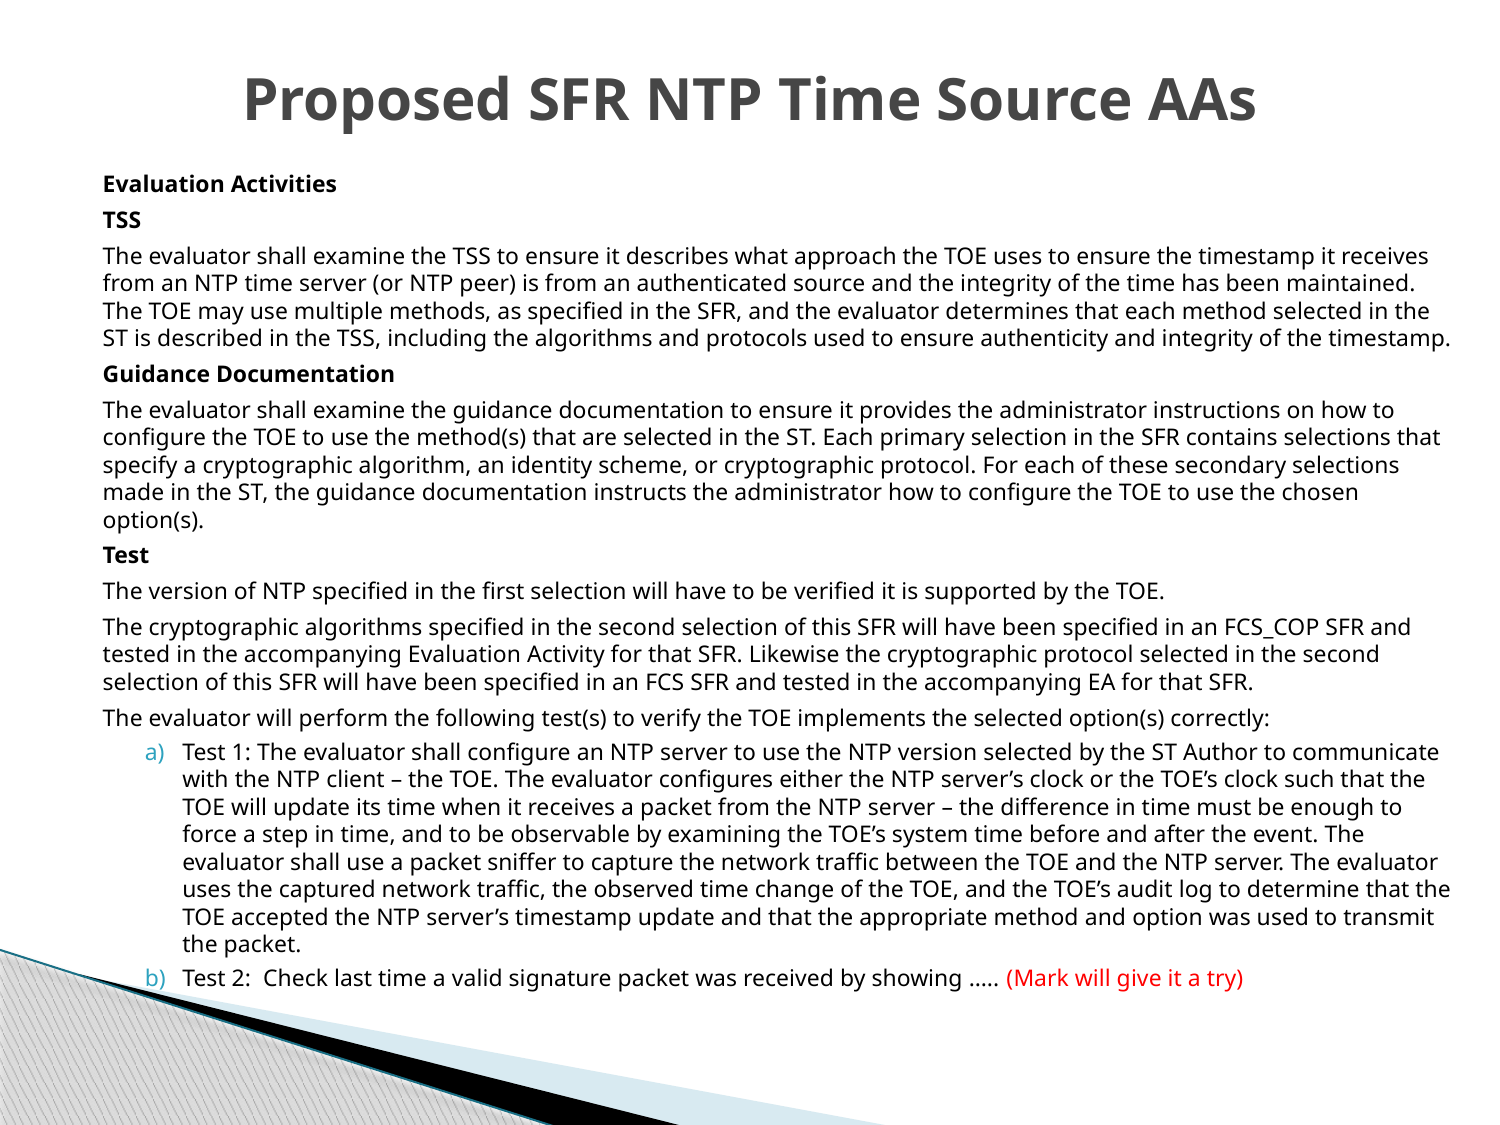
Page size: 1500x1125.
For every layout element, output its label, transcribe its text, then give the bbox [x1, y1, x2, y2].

title Proposed SFR NTP Time Source AAs [75, 45, 1425, 150]
list Evaluation Activities TSS The evaluator shall examine the TSS to ensure it describes what approach the TOE uses to ensure the timestamp it receives from an NTP time server (or NTP peer) is from an authenticated source and the integrity of the time has been maintained. The TOE may use multiple methods, as specified in the SFR, and the evaluator determines that each method selected in the ST is described in the TSS, including the algorithms and protocols used to ensure authenticity and integrity of the timestamp. Guidance Documentation The evaluator shall examine the guidance documentation to ensure it provides the administrator instructions on how to configure the TOE to use the method(s) that are selected in the ST. Each primary selection in the SFR contains selections that specify a cryptographic algorithm, an identity scheme, or cryptographic protocol. For each of these secondary selections made in the ST, the guidance documentation instructs the administrator how to configure the TOE to use the chosen option(s). Test The version of NTP specified in the first selection will have to be verified it is supported by the TOE. The cryptographic algorithms specified in the second selection of this SFR will have been specified in an FCS_COP SFR and tested in the accompanying Evaluation Activity for that SFR. Likewise the cryptographic protocol selected in the second selection of this SFR will have been specified in an FCS SFR and tested in the accompanying EA for that SFR. The evaluator will perform the following test(s) to verify the TOE implements the selected option(s) correctly: Test 1: The evaluator shall configure an NTP server to use the NTP version selected by the ST Author to communicate with the NTP client – the TOE. The evaluator configures either the NTP server’s clock or the TOE’s clock such that the TOE will update its time when it receives a packet from the NTP server – the difference in time must be enough to force a step in time, and to be observable by examining the TOE’s system time before and after the event. The evaluator shall use a packet sniffer to capture the network traffic between the TOE and the NTP server. The evaluator uses the captured network traffic, the observed time change of the TOE, and the TOE’s audit log to determine that the TOE accepted the NTP server’s timestamp update and that the appropriate method and option was used to transmit the packet. Test 2: Check last time a valid signature packet was received by showing ….. (Mark will give it a try) [69, 162, 1470, 1025]
